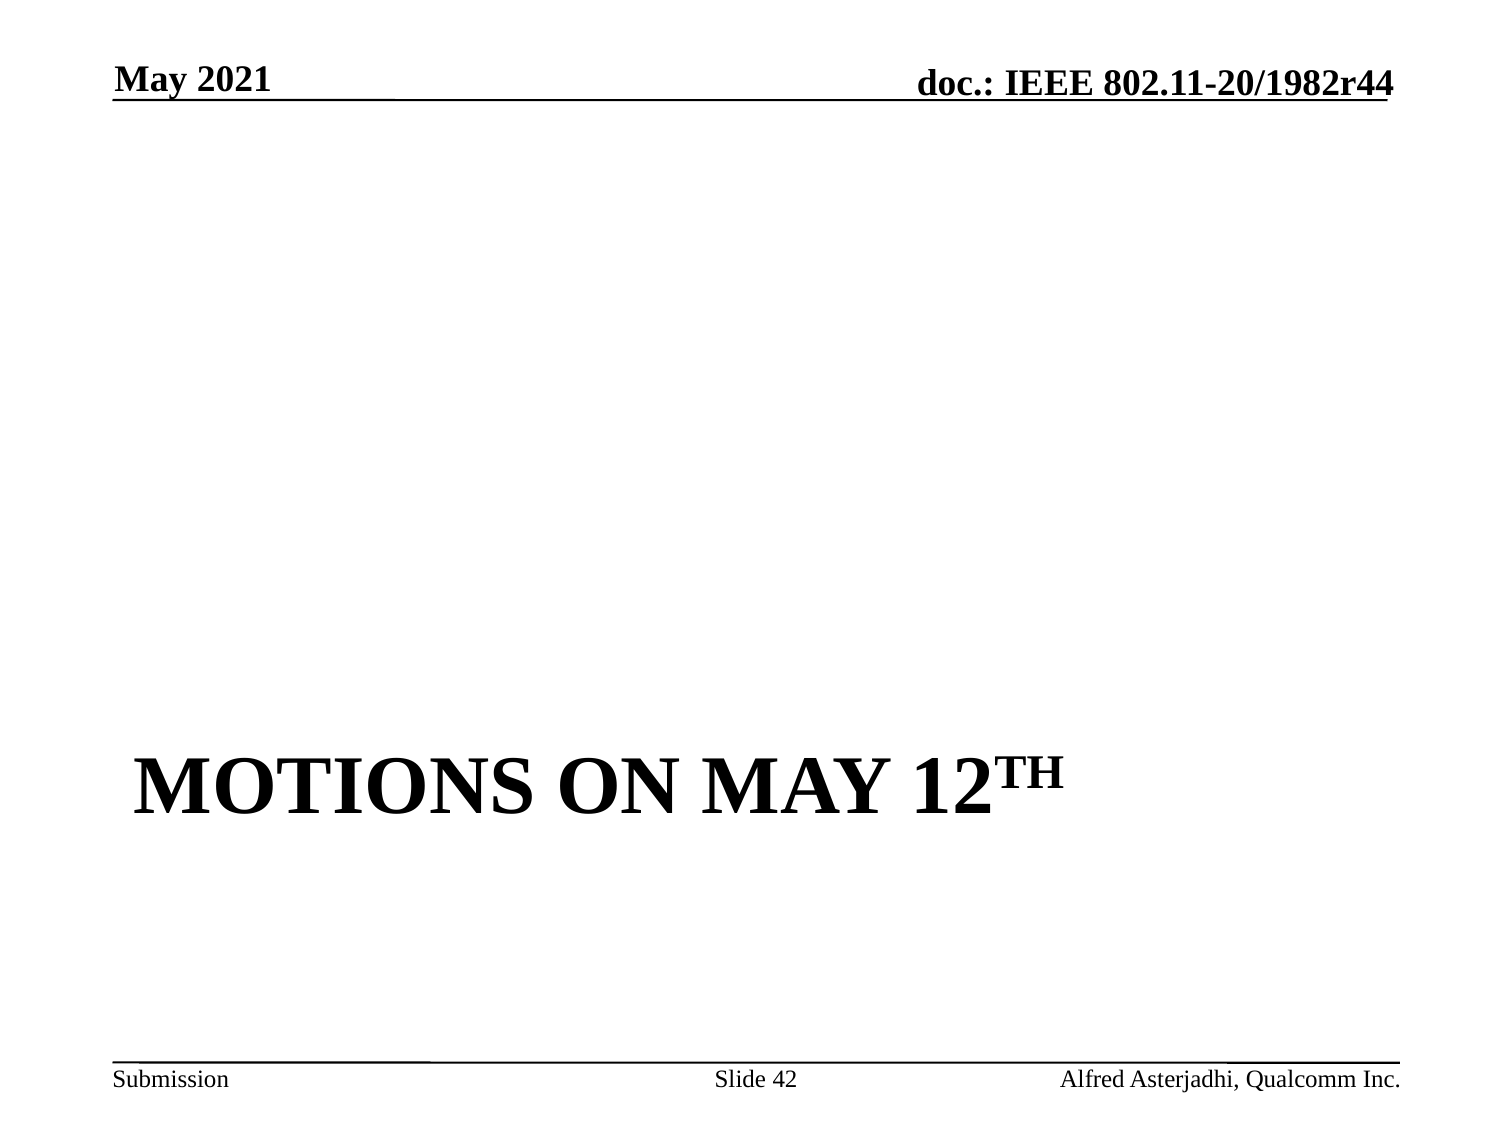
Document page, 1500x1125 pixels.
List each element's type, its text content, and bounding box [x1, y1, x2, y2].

footer Alfred Asterjadhi, Qualcomm Inc. [878, 1061, 1402, 1093]
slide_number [114, 54, 423, 100]
slide_number Slide 42 [712, 1061, 800, 1123]
title Motions on May 12th [118, 722, 1394, 947]
